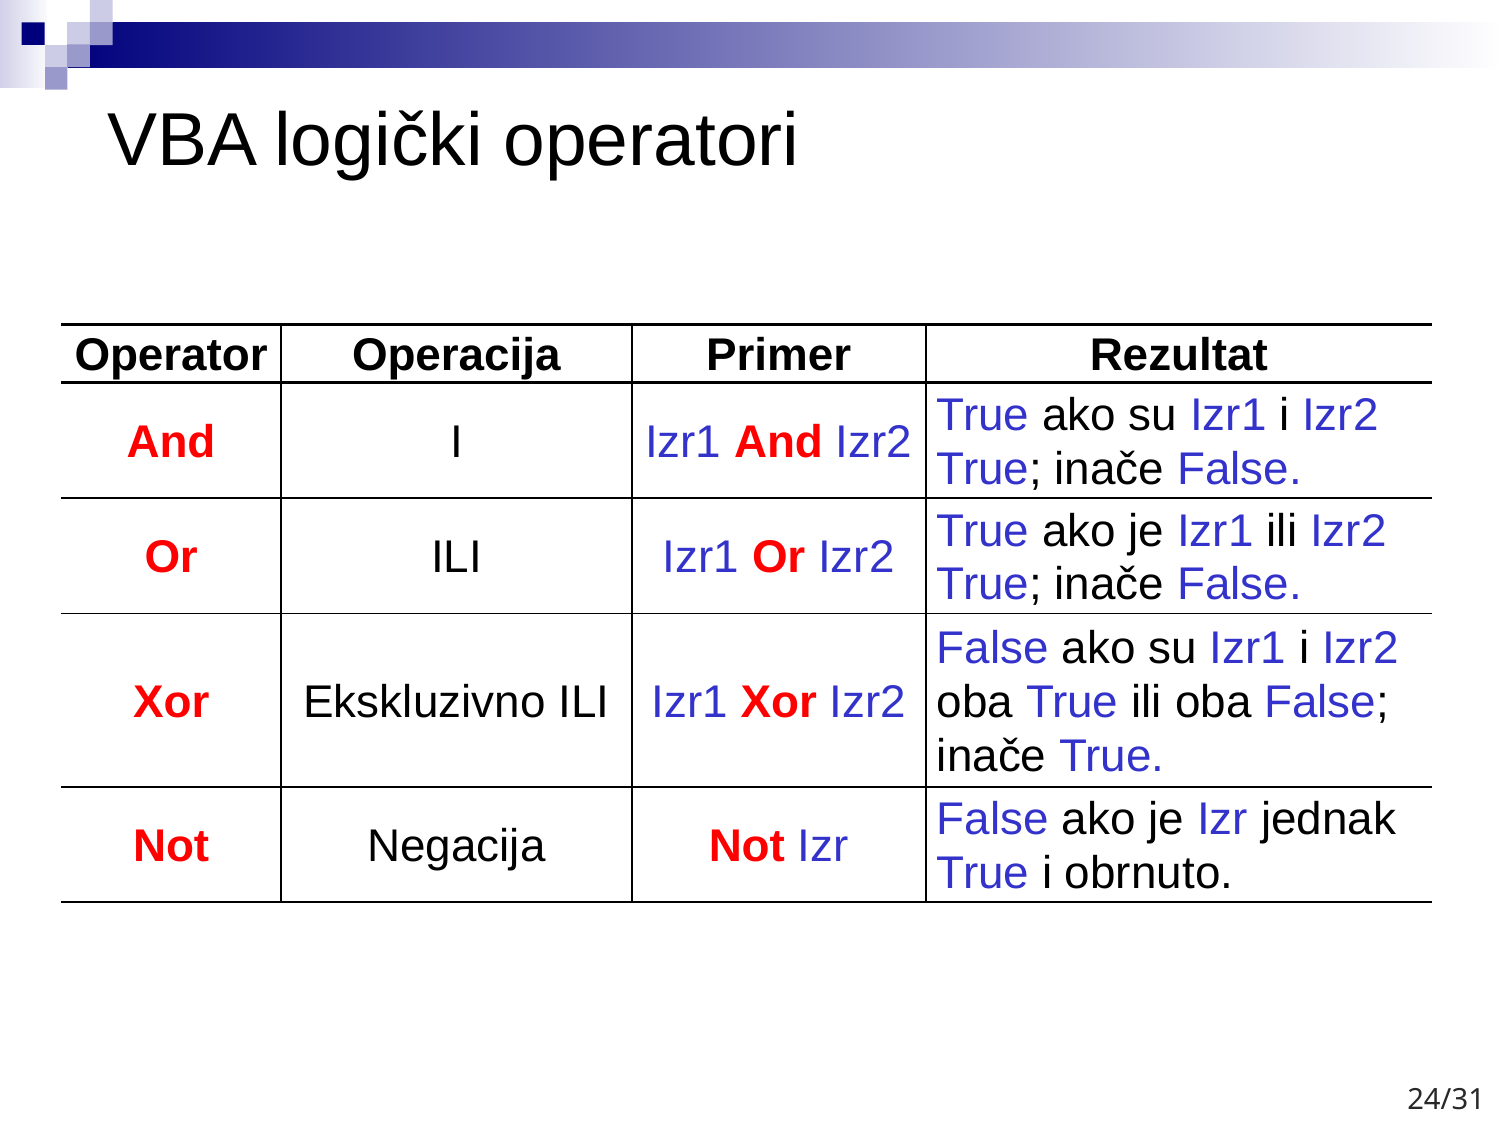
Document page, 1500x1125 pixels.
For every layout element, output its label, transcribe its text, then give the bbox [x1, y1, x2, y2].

table_header Primer [633, 326, 925, 381]
table_cell True ako su Izr1 i Izr2 True; inače False. [927, 384, 1432, 497]
table_cell False ako je Izr jednak True i obrnuto. [927, 788, 1432, 901]
table_cell Ekskluzivno ILI [282, 614, 631, 786]
table_cell Negacija [282, 788, 631, 901]
table_cell Izr1 Or Izr2 [633, 499, 925, 613]
table_cell Not Izr [633, 788, 925, 901]
title VBA logički operatori [92, 75, 821, 197]
table_cell Not [61, 788, 280, 901]
text_box 24/31 [1374, 1072, 1500, 1123]
table_cell Or [61, 499, 280, 613]
table_cell False ako su Izr1 i Izr2 oba True ili oba False; inače True. [927, 614, 1432, 786]
table_header Rezultat [927, 326, 1432, 381]
table_cell I [282, 384, 631, 497]
table_header Operator [61, 326, 280, 381]
table_cell Izr1 And Izr2 [633, 384, 925, 497]
table_cell ILI [282, 499, 631, 613]
table_cell And [61, 384, 280, 497]
table_cell Xor [61, 614, 280, 786]
table_header Operacija [282, 326, 631, 381]
table_cell Izr1 Xor Izr2 [633, 614, 925, 786]
table_cell True ako je Izr1 ili Izr2 True; inače False. [927, 499, 1432, 613]
